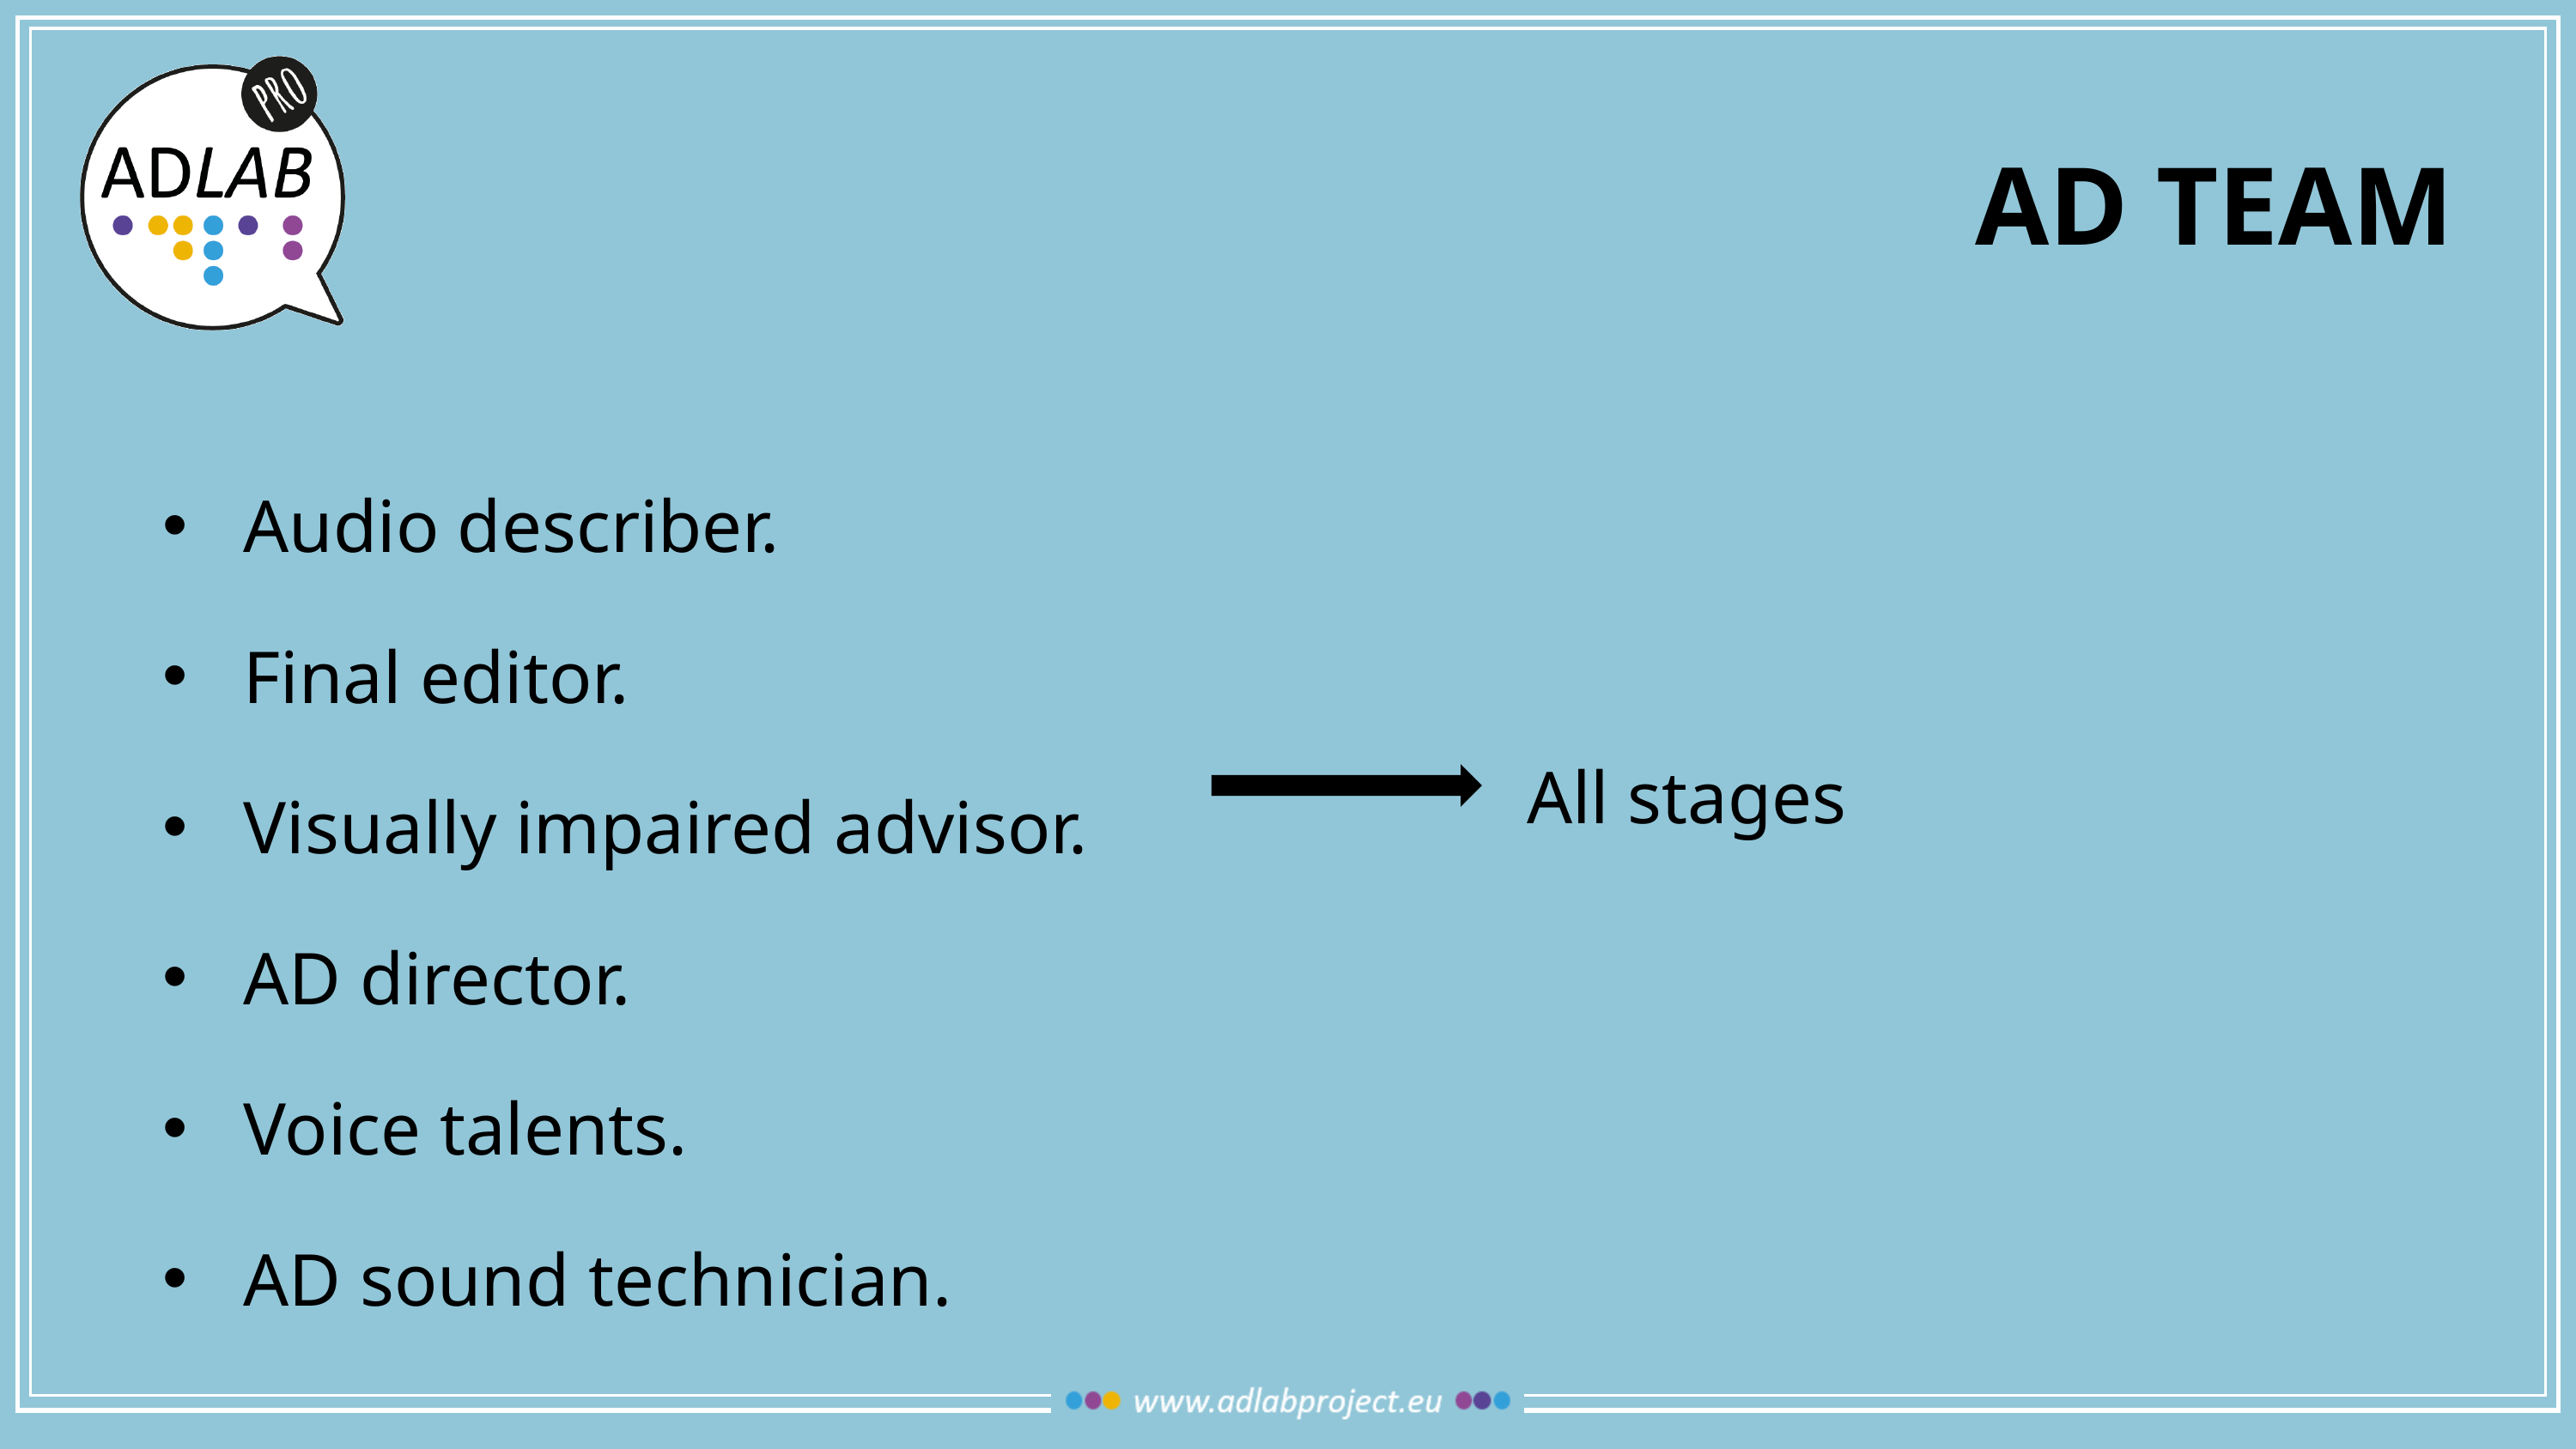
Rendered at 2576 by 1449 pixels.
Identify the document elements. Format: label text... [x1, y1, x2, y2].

picture [1051, 1378, 1524, 1429]
list Audio describer. Final editor. Visually impaired advisor. AD director. Voice talents. AD sound technician. [150, 431, 1212, 1327]
text_box All stages [1514, 702, 2576, 987]
text_box [1212, 766, 1481, 805]
title AD TEAM [384, 70, 2467, 351]
picture [72, 49, 353, 330]
